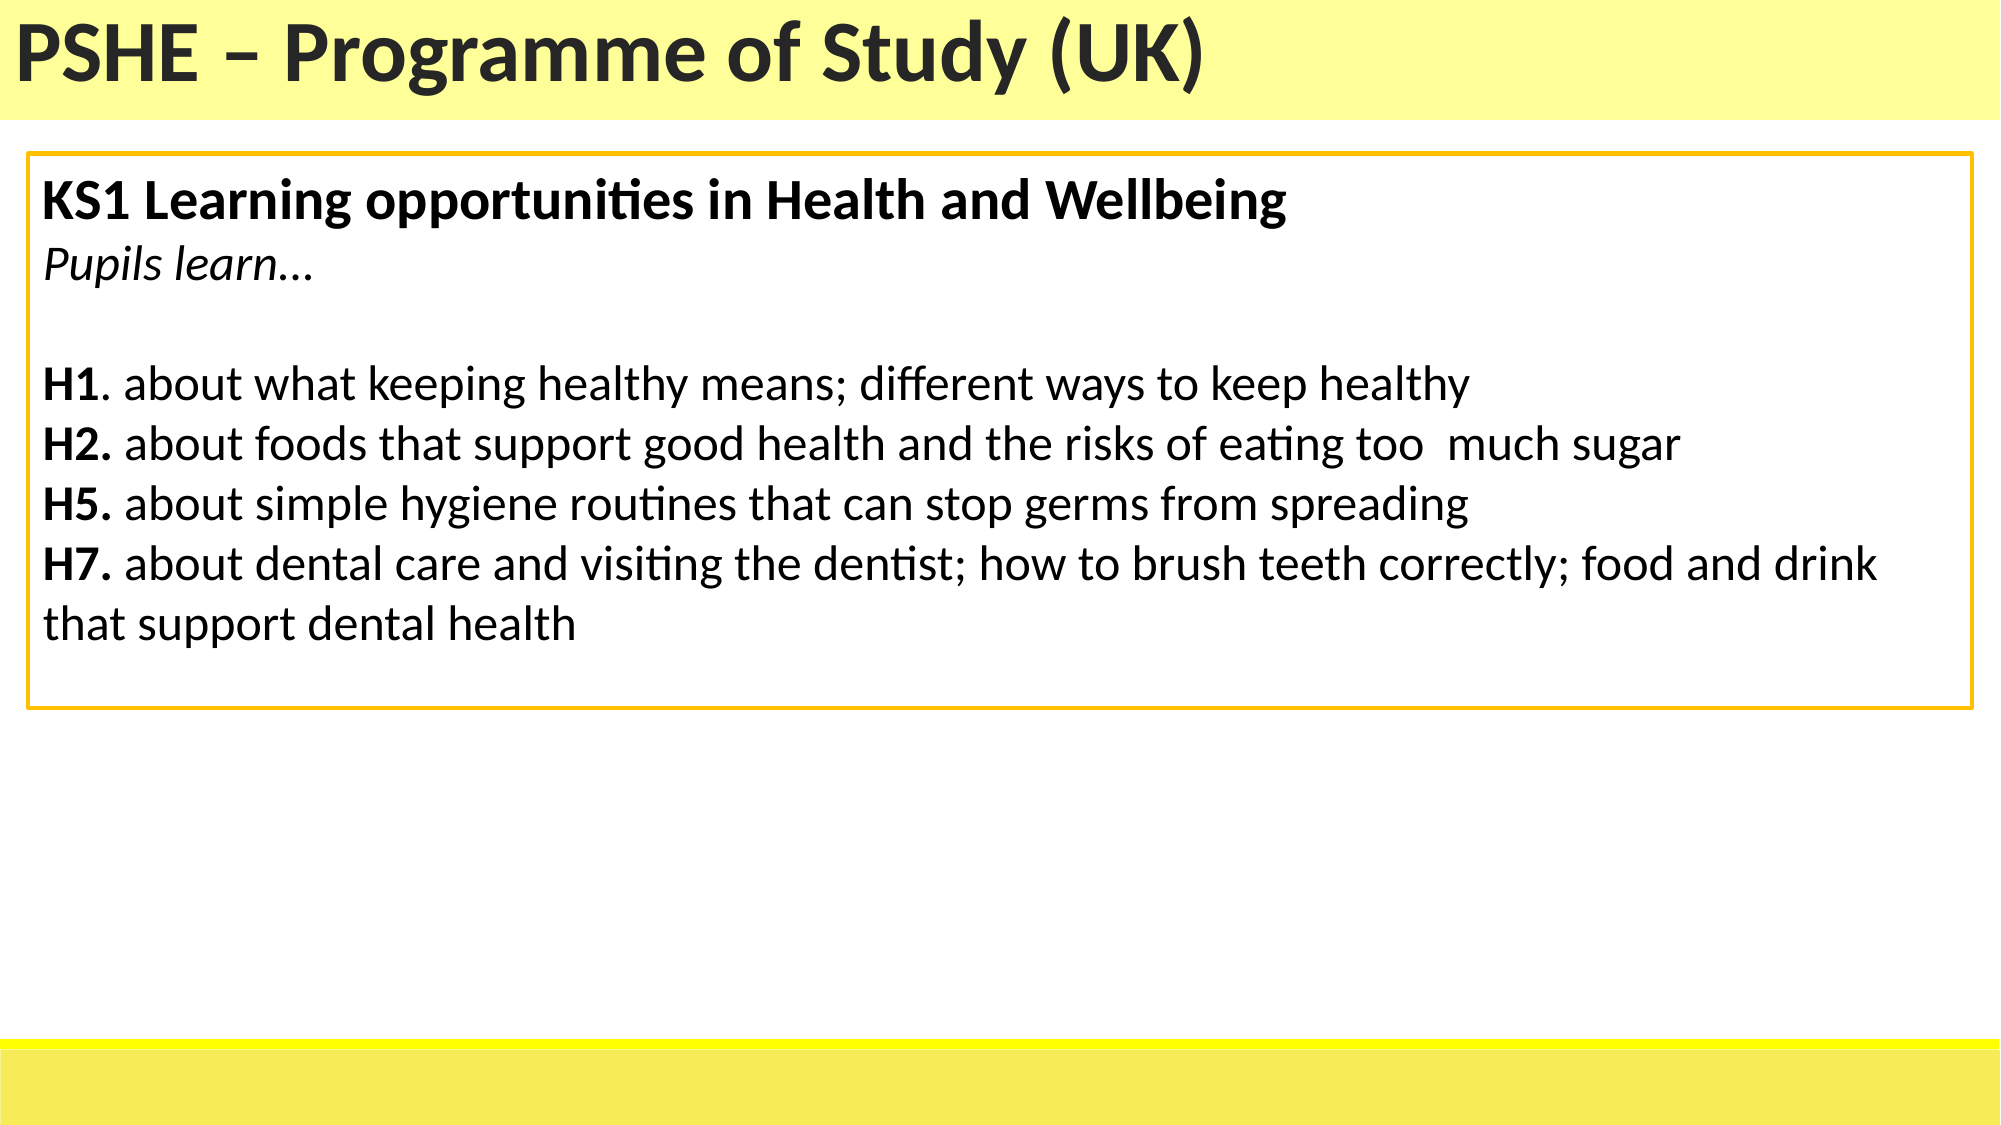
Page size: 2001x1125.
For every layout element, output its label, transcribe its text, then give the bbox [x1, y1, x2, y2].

table_header PSHE – Programme of Study (UK) [0, 0, 2000, 120]
text_box KS1 Learning opportunities in Health and Wellbeing Pupils learn... H1. about what keeping healthy means; different ways to keep healthy H2. about foods that support good health and the risks of eating too much sugar H5. about simple hygiene routines that can stop germs from spreading H7. about dental care and visiting the dentist; how to brush teeth correctly; food and drink that support dental health [28, 153, 1972, 709]
